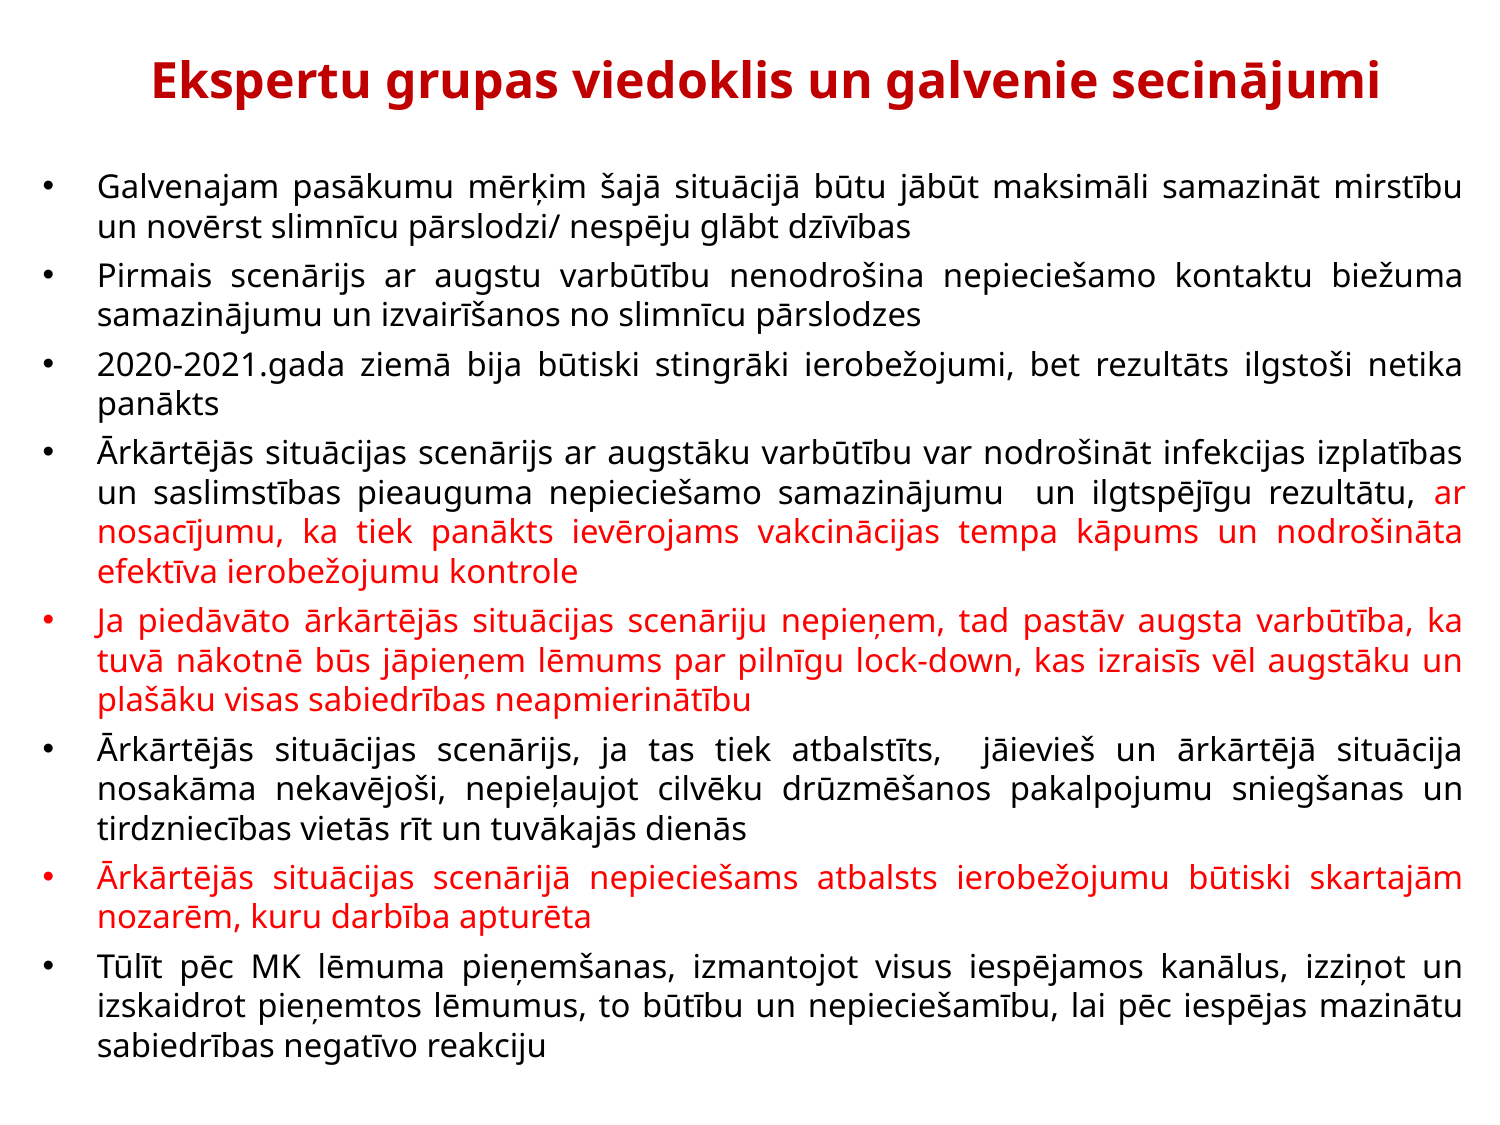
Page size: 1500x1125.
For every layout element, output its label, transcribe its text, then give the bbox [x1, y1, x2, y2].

title Ekspertu grupas viedoklis un galvenie secinājumi [90, 0, 1442, 159]
list Galvenajam pasākumu mērķim šajā situācijā būtu jābūt maksimāli samazināt mirstību un novērst slimnīcu pārslodzi/ nespēju glābt dzīvības Pirmais scenārijs ar augstu varbūtību nenodrošina nepieciešamo kontaktu biežuma samazinājumu un izvairīšanos no slimnīcu pārslodzes 2020-2021.gada ziemā bija būtiski stingrāki ierobežojumi, bet rezultāts ilgstoši netika panākts Ārkārtējās situācijas scenārijs ar augstāku varbūtību var nodrošināt infekcijas izplatības un saslimstības pieauguma nepieciešamo samazinājumu un ilgtspējīgu rezultātu, ar nosacījumu, ka tiek panākts ievērojams vakcinācijas tempa kāpums un nodrošināta efektīva ierobežojumu kontrole Ja piedāvāto ārkārtējās situācijas scenāriju nepieņem, tad pastāv augsta varbūtība, ka tuvā nākotnē būs jāpieņem lēmums par pilnīgu lock-down, kas izraisīs vēl augstāku un plašāku visas sabiedrības neapmierinātību Ārkārtējās situācijas scenārijs, ja tas tiek atbalstīts, jāievieš un ārkārtējā situācija nosakāma nekavējoši, nepieļaujot cilvēku drūzmēšanos pakalpojumu sniegšanas un tirdzniecības vietās rīt un tuvākajās dienās Ārkārtējās situācijas scenārijā nepieciešams atbalsts ierobežojumu būtiski skartajām nozarēm, kuru darbība apturēta Tūlīt pēc MK lēmuma pieņemšanas, izmantojot visus iespējamos kanālus, izziņot un izskaidrot pieņemtos lēmumus, to būtību un nepieciešamību, lai pēc iespējas mazinātu sabiedrības negatīvo reakciju [34, 157, 1475, 1077]
